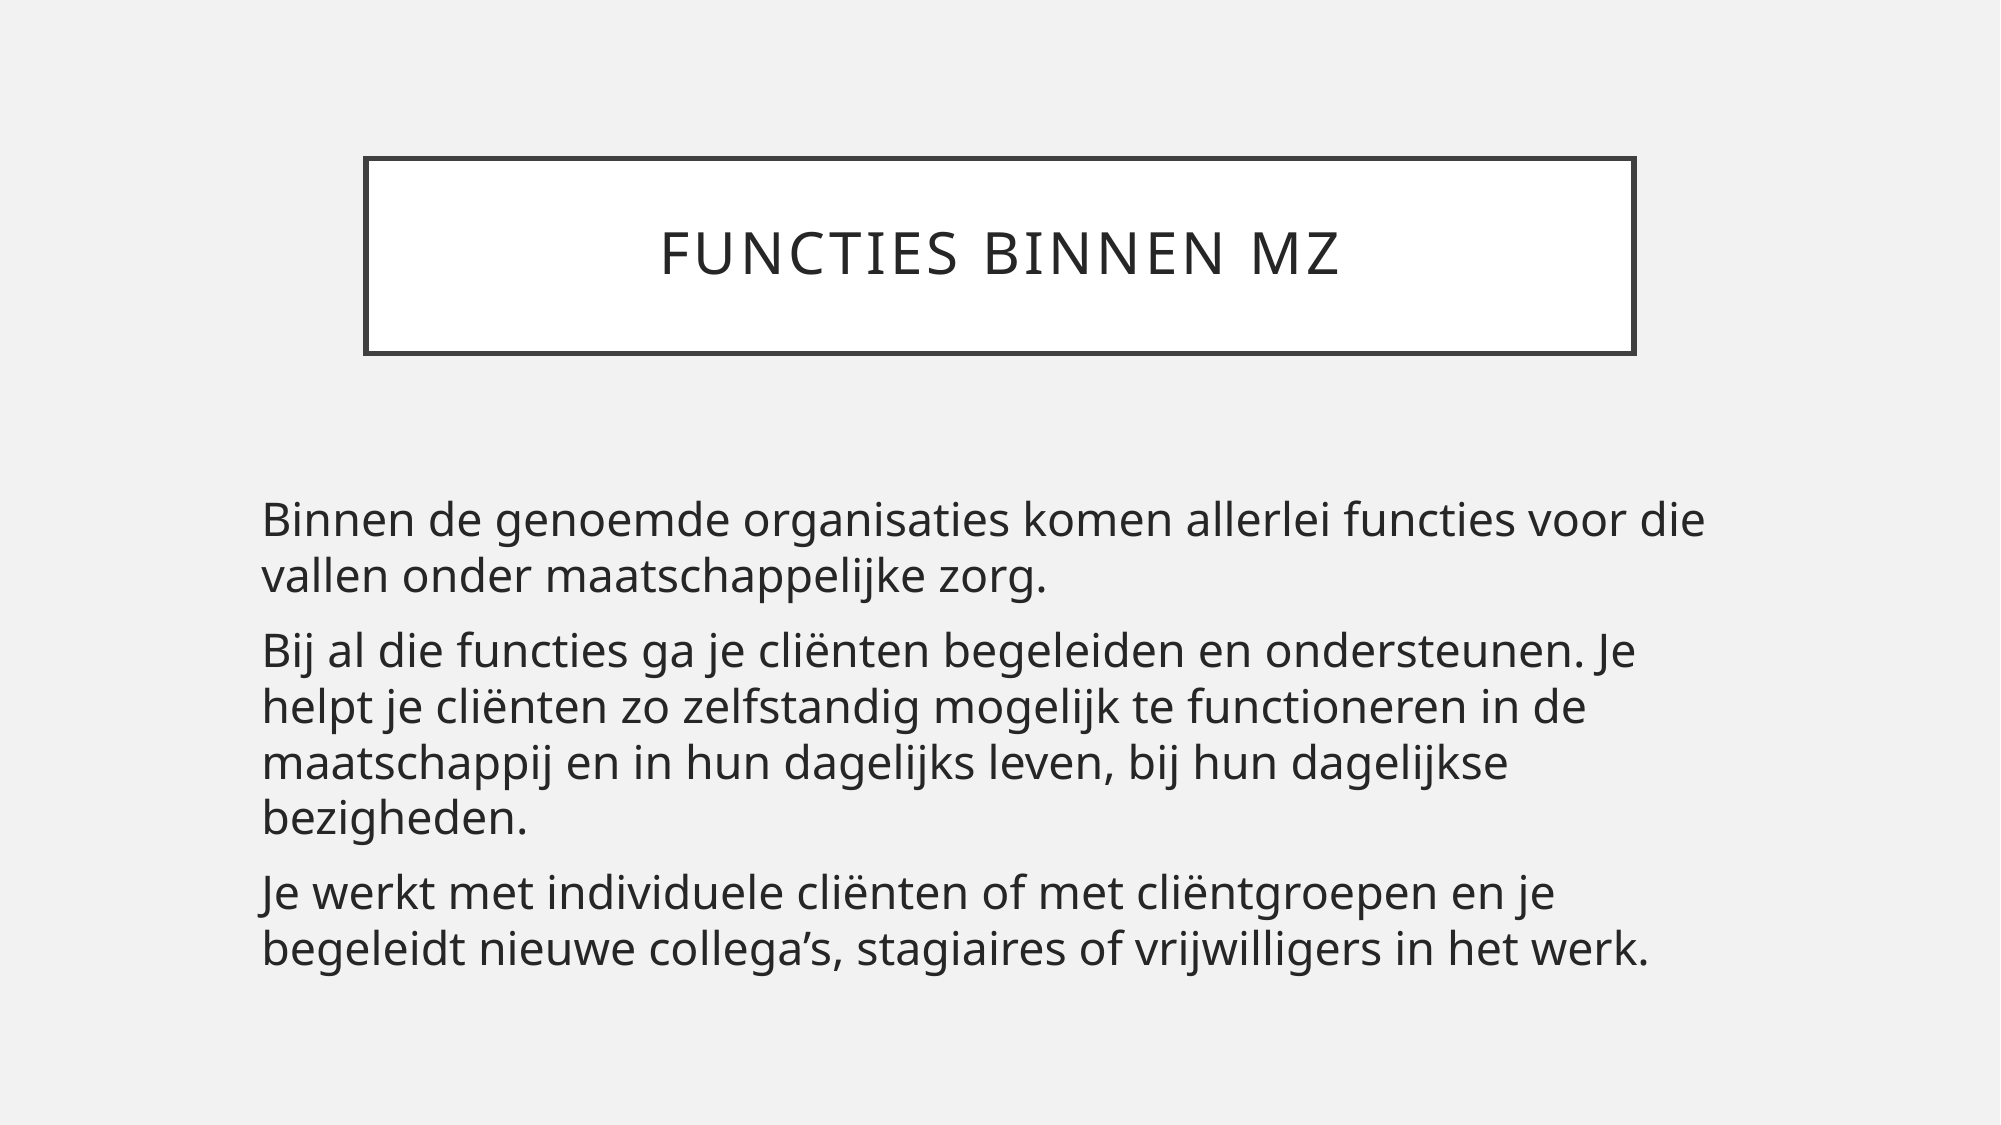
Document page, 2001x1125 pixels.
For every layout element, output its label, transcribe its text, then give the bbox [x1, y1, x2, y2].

title Functies binnen mz [363, 156, 1637, 356]
list Binnen de genoemde organisaties komen allerlei functies voor die vallen onder maatschappelijke zorg. Bij al die functies ga je cliënten begeleiden en ondersteunen. Je helpt je cliënten zo zelfstandig mogelijk te functioneren in de maatschappij en in hun dagelijks leven, bij hun dagelijkse bezigheden. Je werkt met individuele cliënten of met cliëntgroepen en je begeleidt nieuwe collega’s, stagiaires of vrijwilligers in het werk. [246, 482, 1754, 992]
